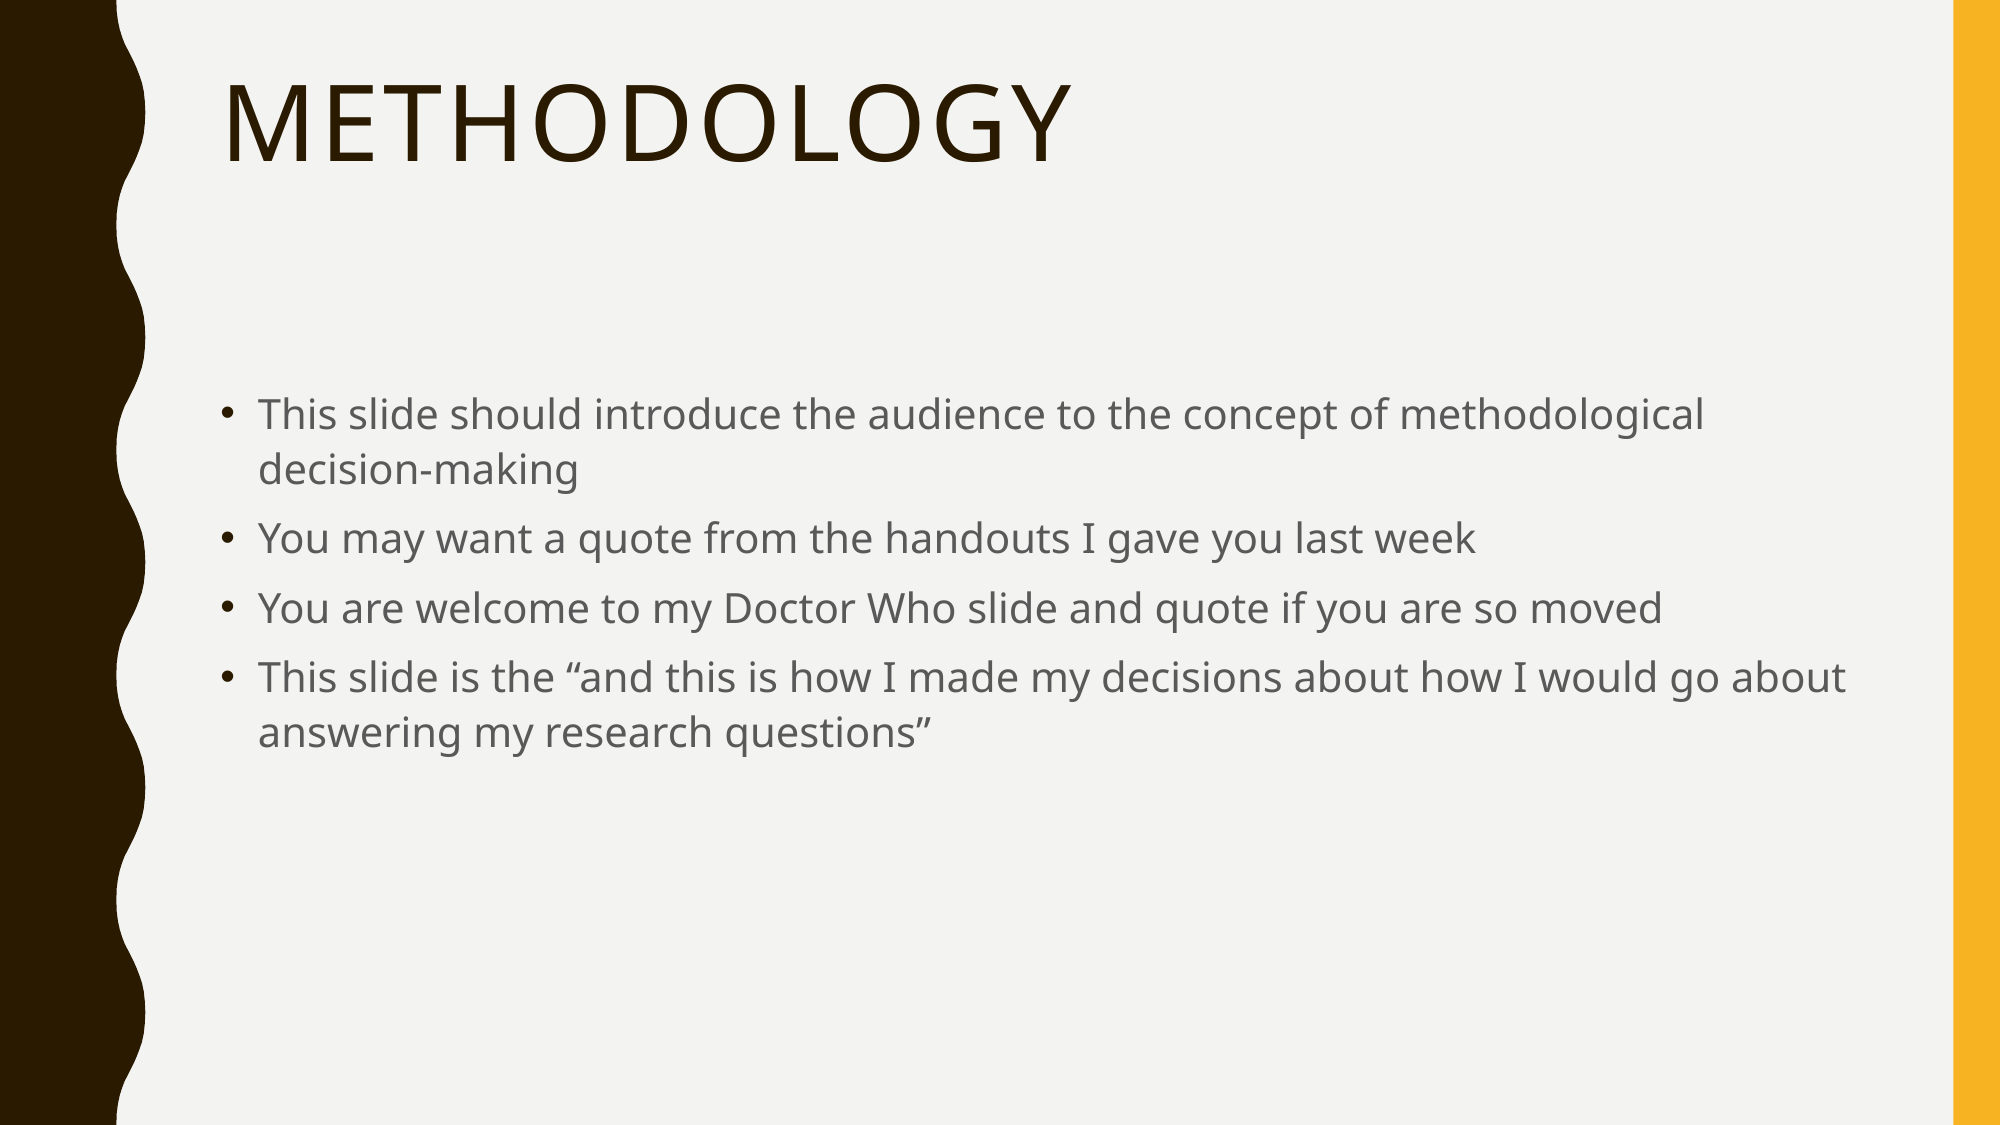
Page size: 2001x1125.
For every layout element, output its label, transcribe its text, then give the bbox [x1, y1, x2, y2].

list This slide should introduce the audience to the concept of methodological decision-making You may want a quote from the handouts I gave you last week You are welcome to my Doctor Who slide and quote if you are so moved This slide is the “and this is how I made my decisions about how I would go about answering my research questions” [205, 375, 1875, 965]
title Methodology [205, 62, 1875, 308]
